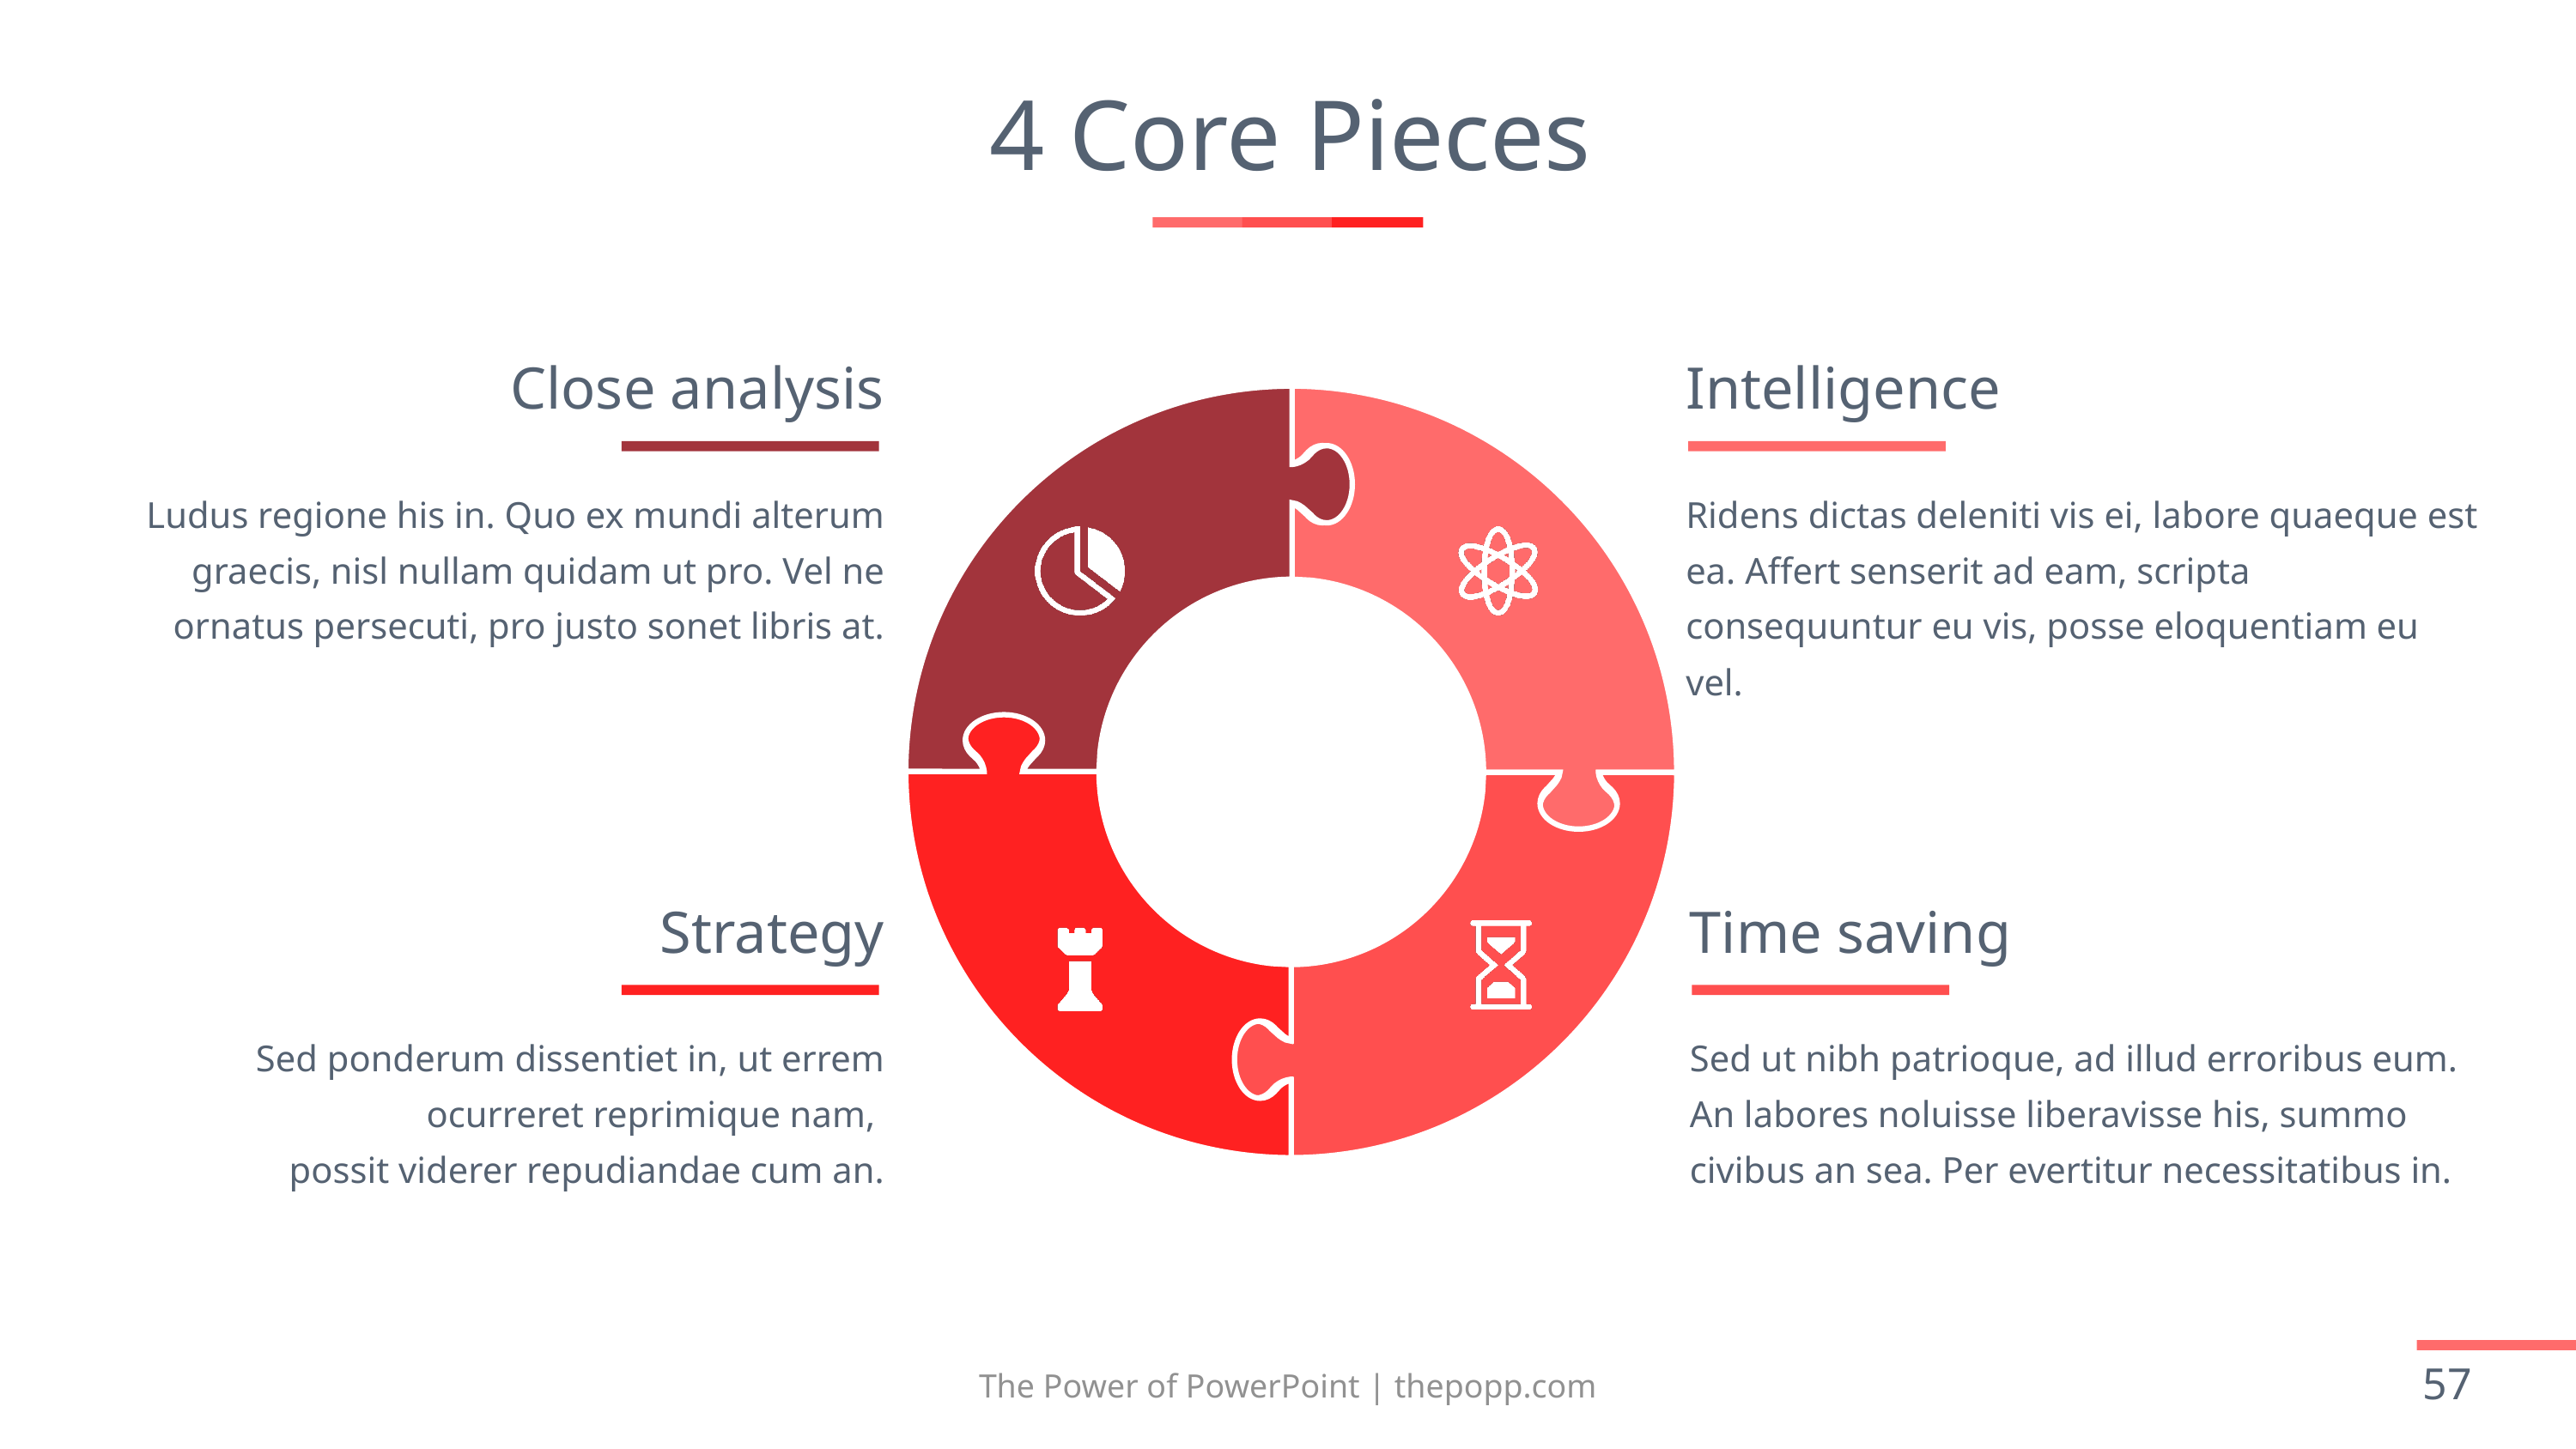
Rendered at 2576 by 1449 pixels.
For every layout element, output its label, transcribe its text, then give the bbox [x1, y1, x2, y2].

list Ludus regione his in. Quo ex mundi alterum graecis, nisl nullam quidam ut pro. Vel ne ornatus persecuti, pro justo sonet libris at. [76, 472, 898, 678]
picture [1453, 526, 1543, 615]
list Time saving [1676, 877, 2498, 983]
title 4 Core Pieces [69, 49, 2512, 230]
slide_number 57 [2409, 1351, 2576, 1421]
footer The Power of PowerPoint | thepopp.com [853, 1349, 1723, 1427]
list Close analysis [76, 333, 898, 439]
list Sed ut nibh patrioque, ad illud erroribus eum. An labores noluisse liberavisse his, summo civibus an sea. Per evertitur necessitatibus in. [1676, 1016, 2498, 1222]
list Intelligence [1673, 333, 2494, 439]
picture [1035, 526, 1125, 615]
picture [1453, 920, 1543, 1009]
list Ridens dictas deleniti vis ei, labore quaeque est ea. Affert senserit ad eam, scripta consequuntur eu vis, posse eloquentiam eu vel. [1673, 472, 2494, 678]
list Strategy [76, 877, 898, 983]
picture [1035, 922, 1125, 1011]
list Sed ponderum dissentiet in, ut errem ocurreret reprimique nam, possit viderer repudiandae cum an. [76, 1016, 898, 1222]
